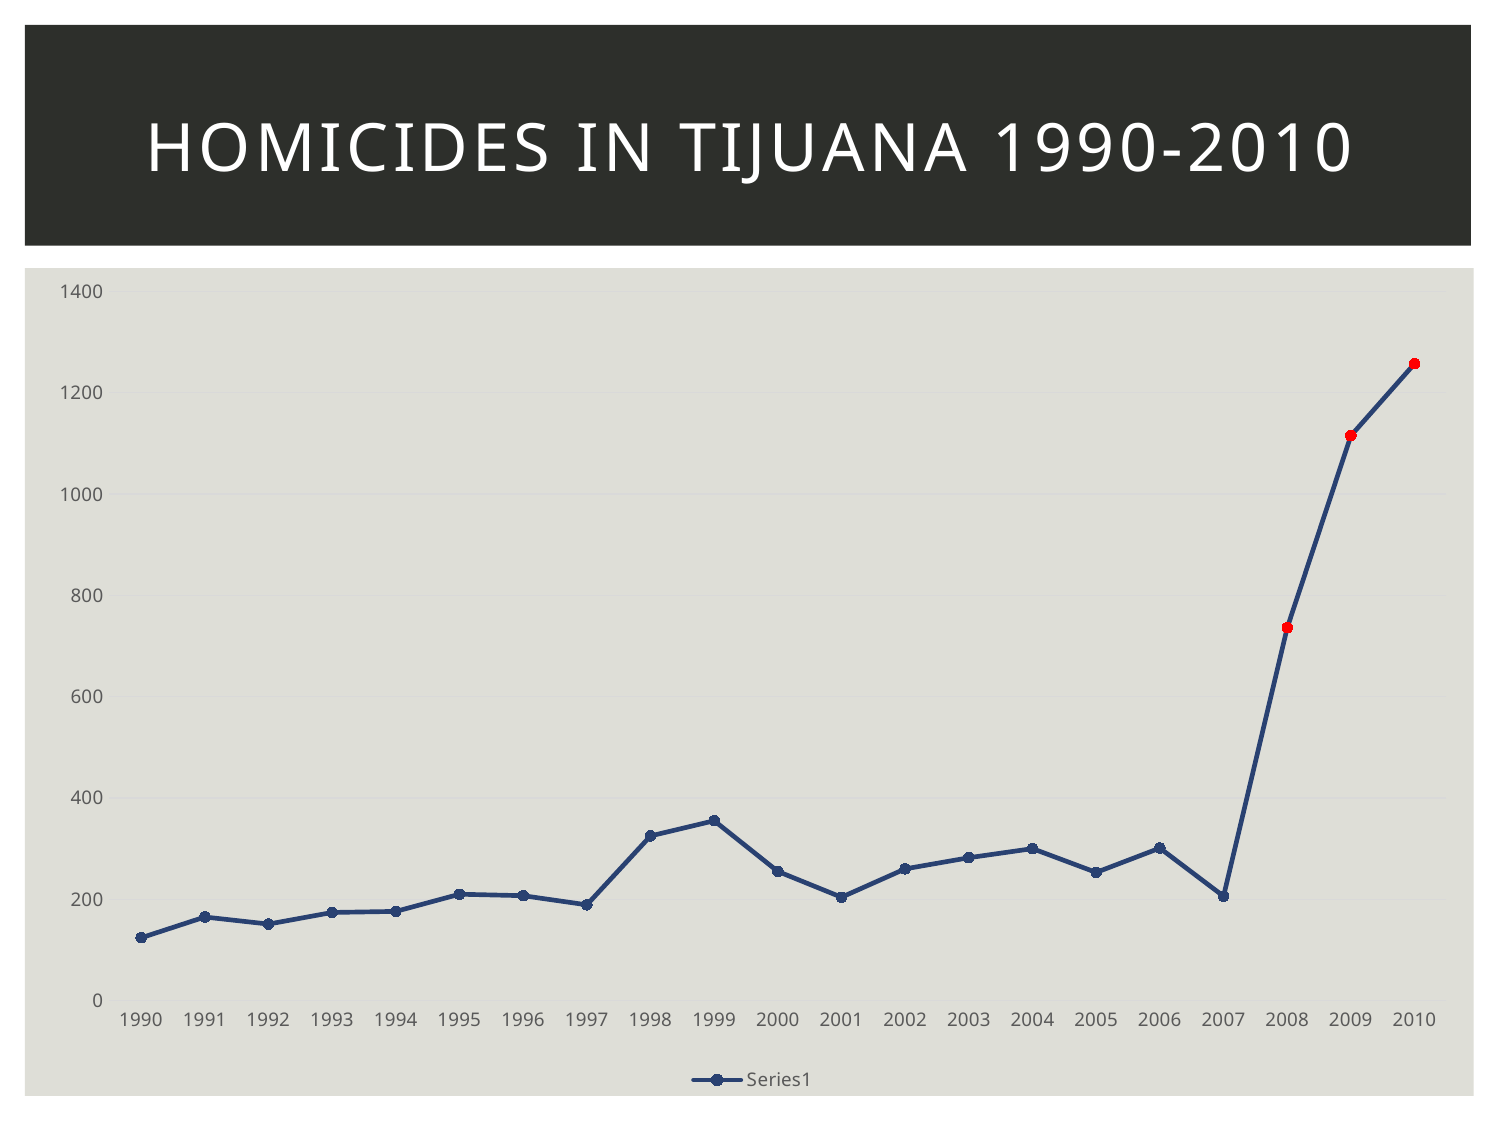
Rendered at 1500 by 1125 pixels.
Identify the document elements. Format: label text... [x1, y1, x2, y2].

chart [30, 260, 1476, 1100]
title Homicides in tijuana 1990-2010 [62, 58, 1438, 232]
